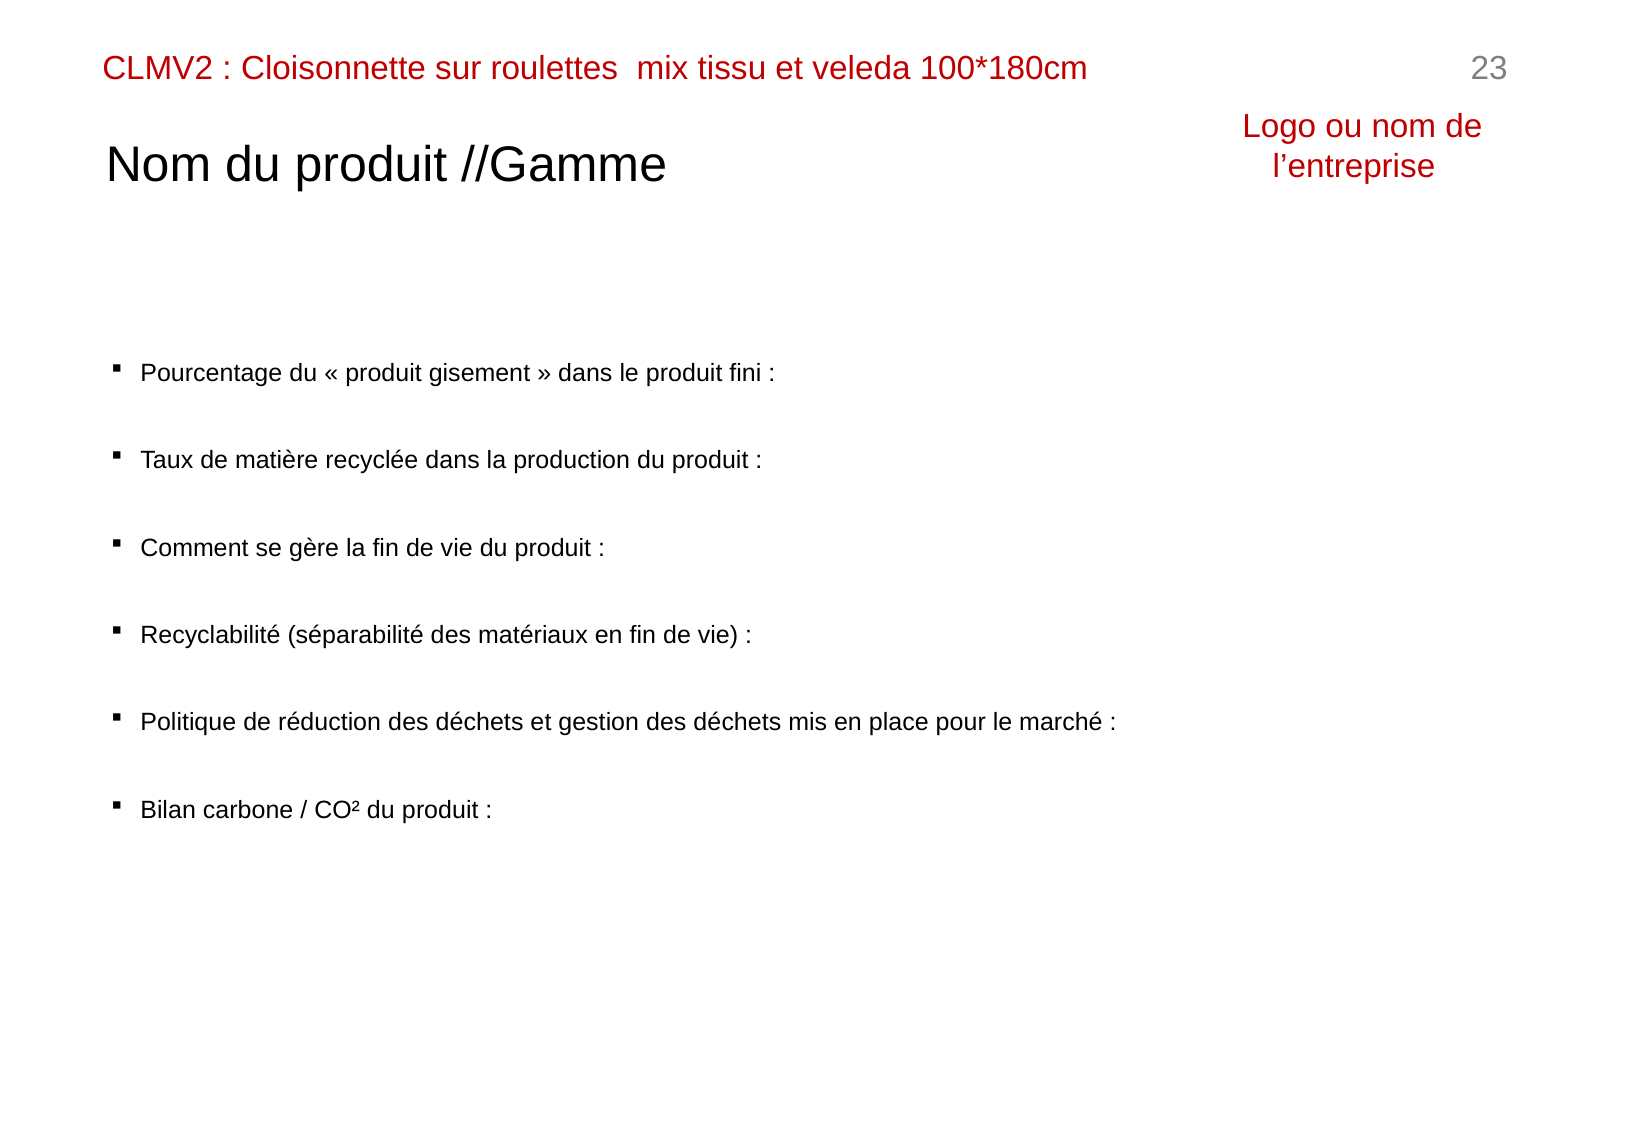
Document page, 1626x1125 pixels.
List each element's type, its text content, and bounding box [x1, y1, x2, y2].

list Nom du produit //Gamme [91, 109, 1523, 215]
text_box Pourcentage du « produit gisement » dans le produit fini : Taux de matière recyclée dans la production du produit : Comment se gère la fin de vie du produit : Recyclabilité (séparabilité des matériaux en fin de vie) : Politique de réduction des déchets et gestion des déchets mis en place pour le marché : Bilan carbone / CO² du produit : [81, 304, 1333, 1067]
text_box Logo ou nom de l’entreprise [1141, 91, 1567, 197]
slide_number 23 [1426, 19, 1523, 91]
title CLMV2 : Cloisonnette sur roulettes mix tissu et veleda 100*180cm [102, 19, 1426, 109]
